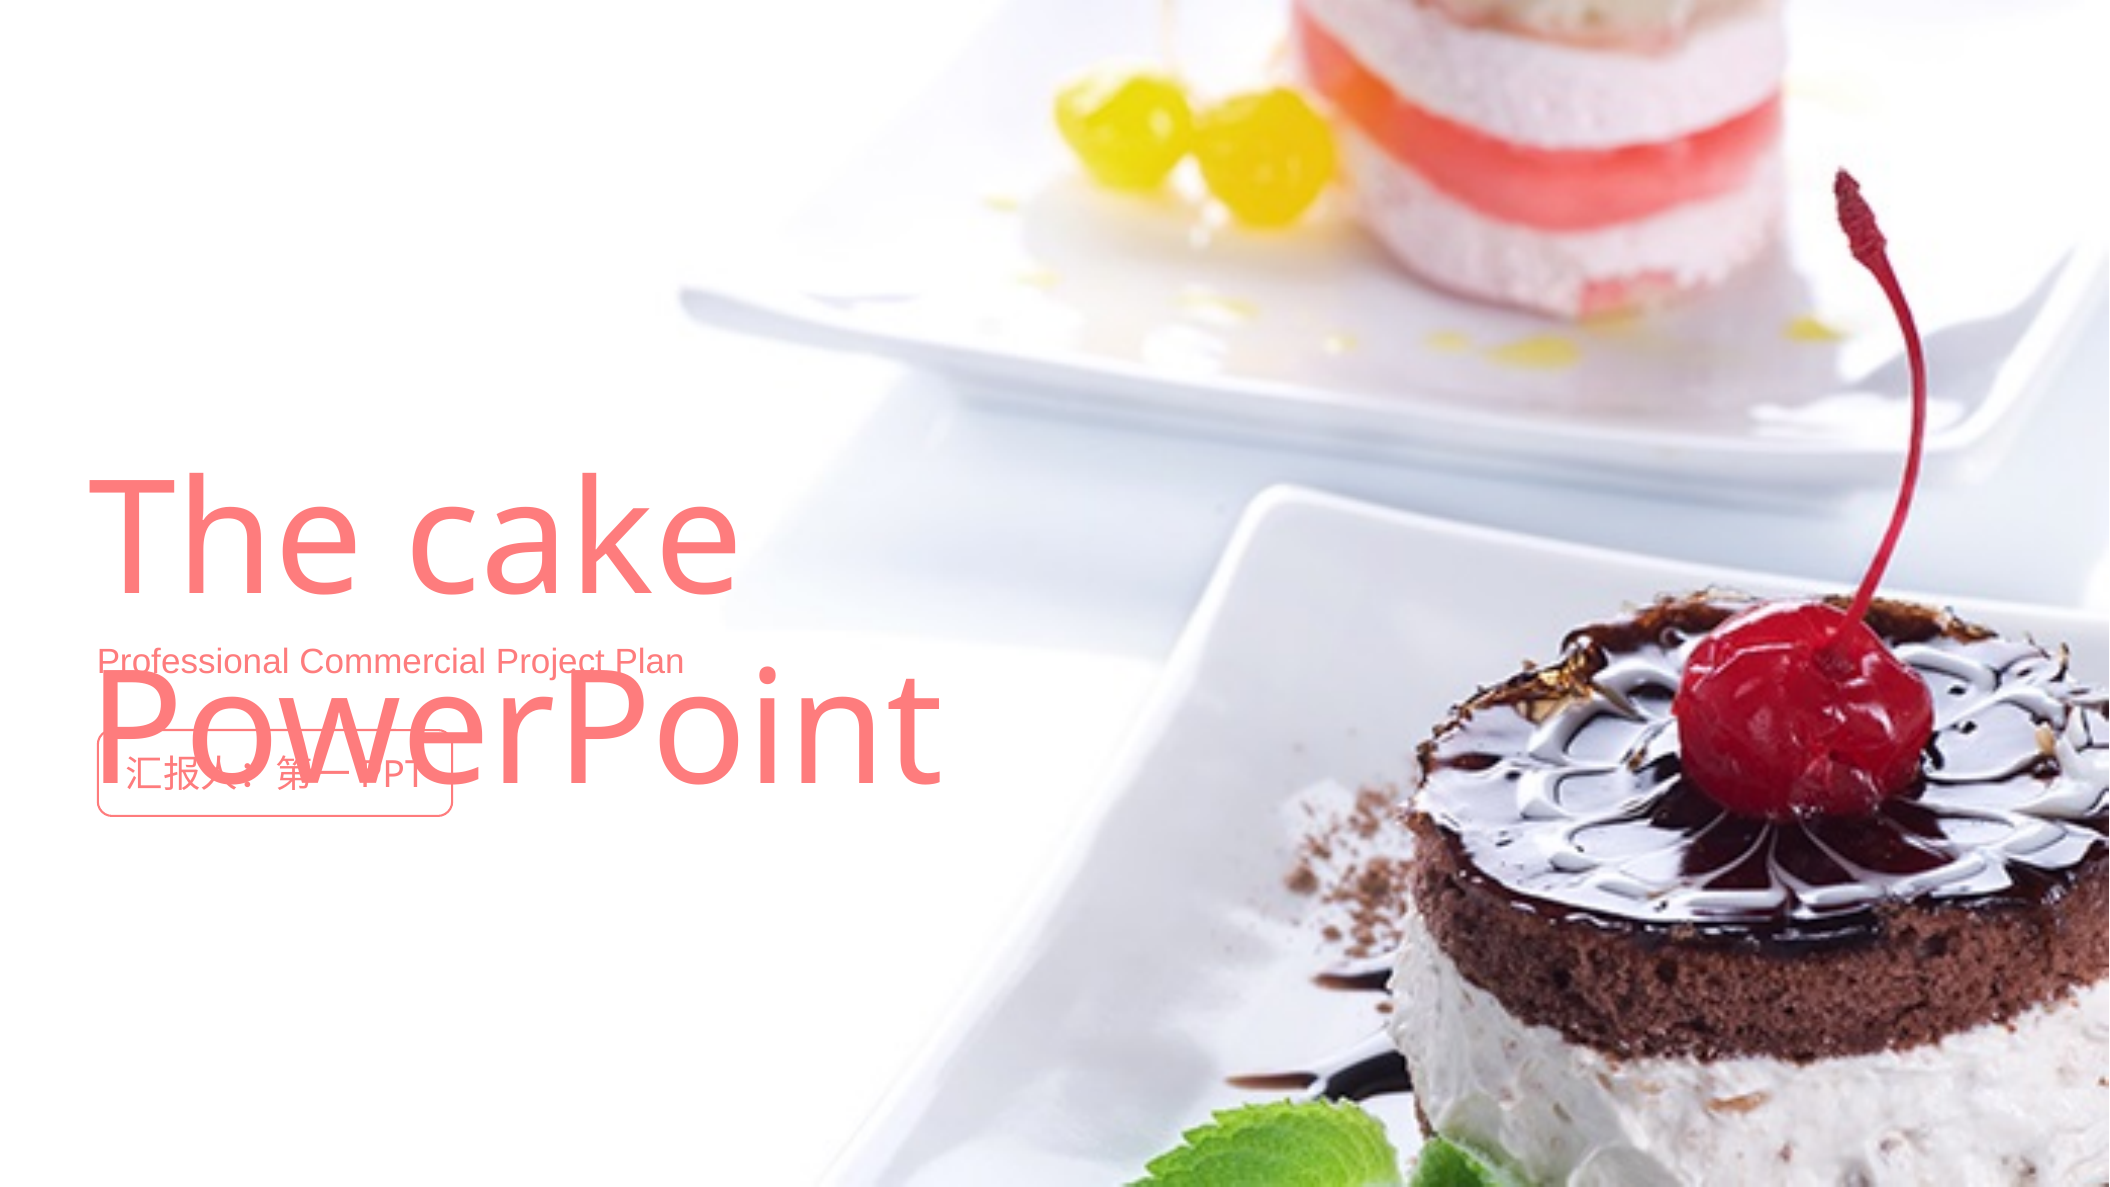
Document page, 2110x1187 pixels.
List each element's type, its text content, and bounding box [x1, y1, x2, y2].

text_box [0, 0, 2110, 1187]
text_box Professional Commercial Project Plan [82, 630, 1210, 688]
text_box [97, 729, 453, 816]
text_box The cake PowerPoint [74, 427, 1256, 822]
